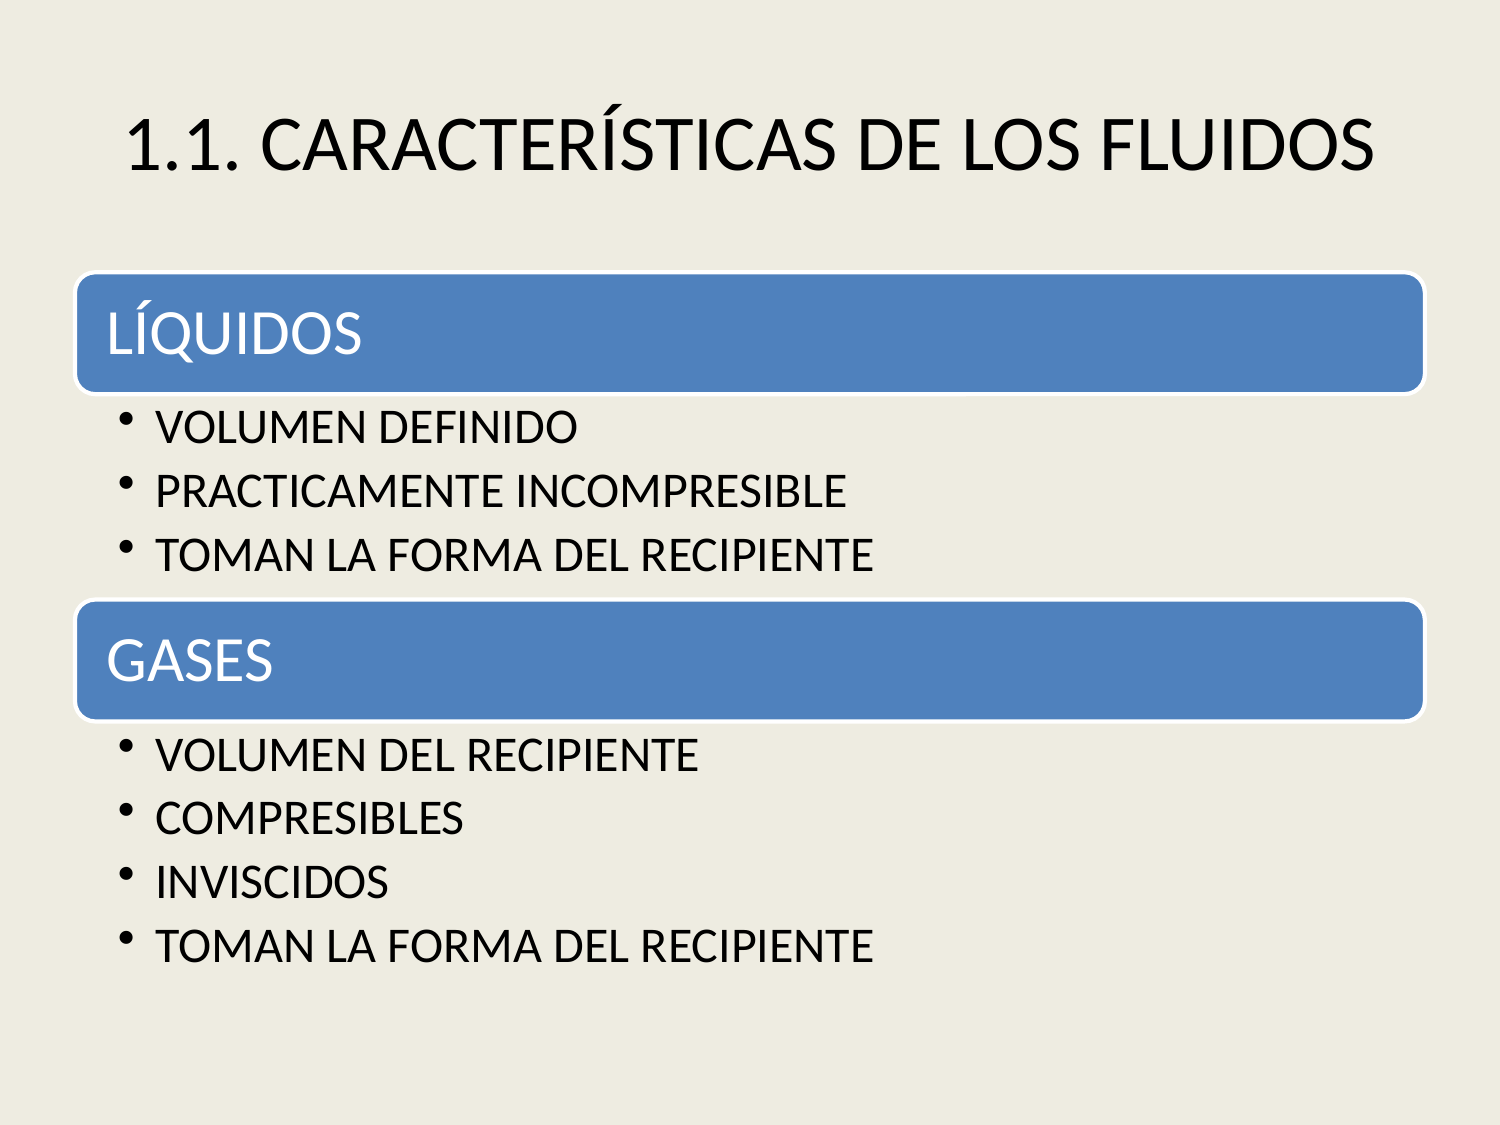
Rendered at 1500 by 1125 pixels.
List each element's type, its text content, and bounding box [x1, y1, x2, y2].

title 1.1. CARACTERÍSTICAS DE LOS FLUIDOS [75, 45, 1425, 233]
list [74, 262, 1426, 1006]
